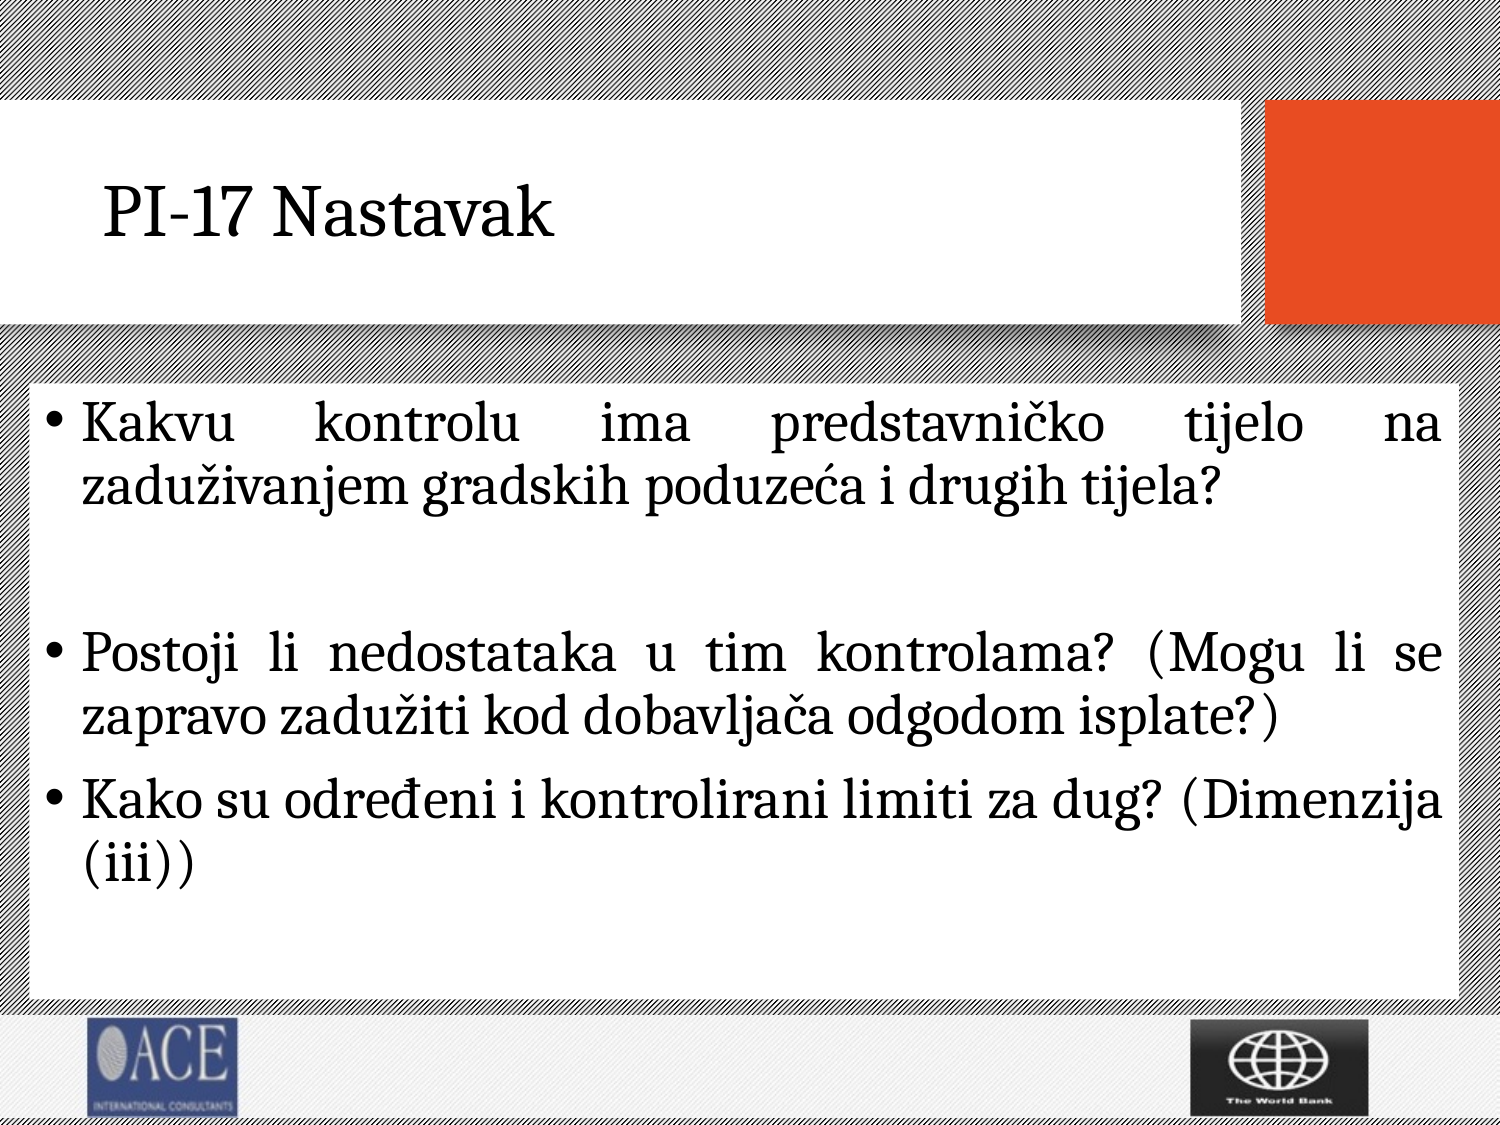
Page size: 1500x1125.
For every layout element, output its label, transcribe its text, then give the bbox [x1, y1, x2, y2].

list Kakvu kontrolu ima predstavničko tijelo na zaduživanjem gradskih poduzeća i drugih tijela? Postoji li nedostataka u tim kontrolama? (Mogu li se zapravo zadužiti kod dobavljača odgodom isplate?) Kako su određeni i kontrolirani limiti za dug? (Dimenzija (iii)) [29, 383, 1460, 1000]
title PI-17 Nastavak [86, 123, 1219, 301]
picture [0, 0, 1500, 1125]
